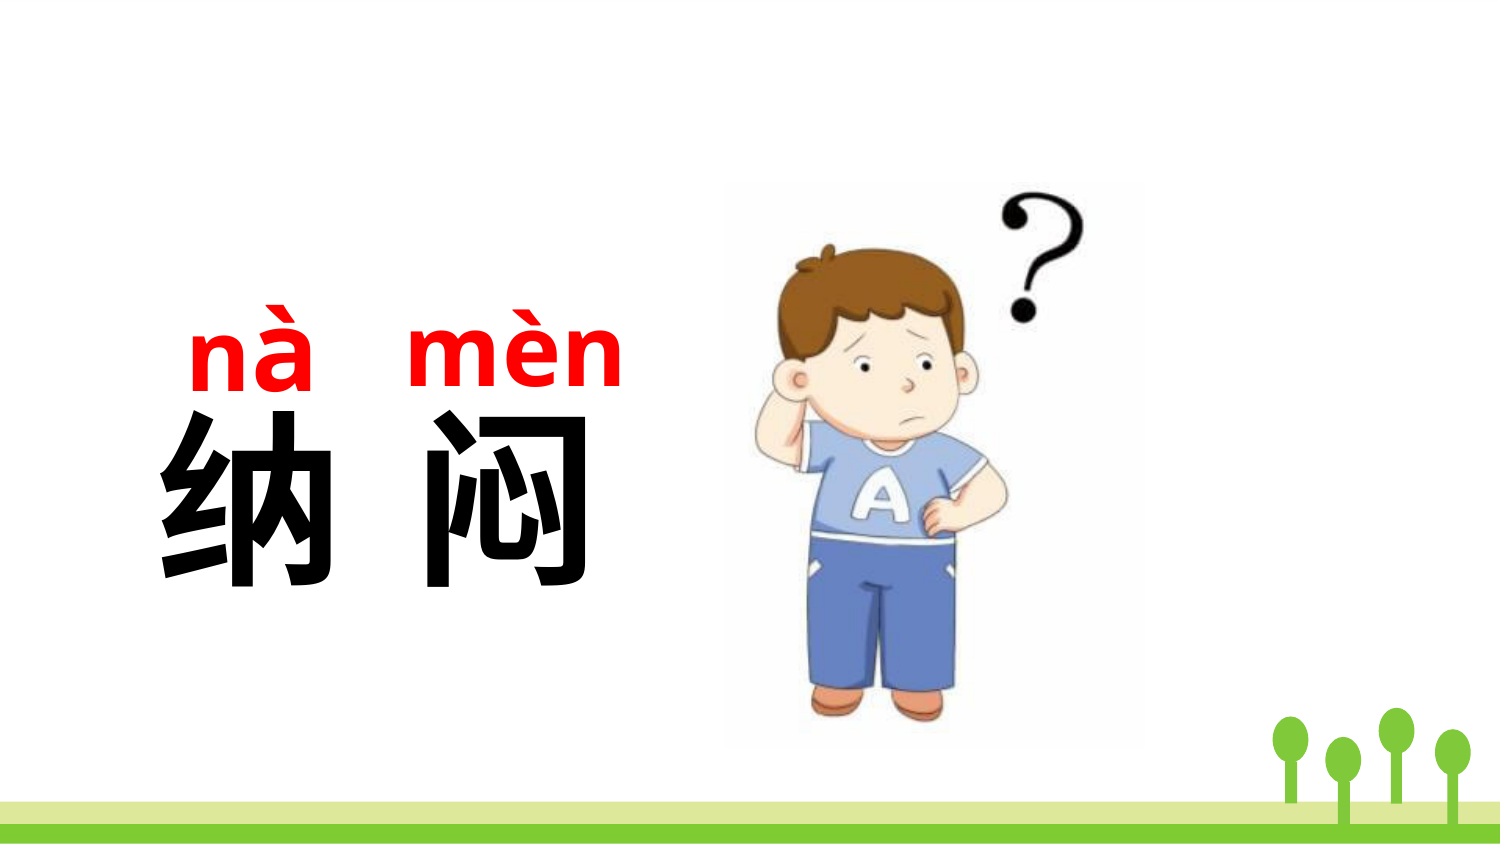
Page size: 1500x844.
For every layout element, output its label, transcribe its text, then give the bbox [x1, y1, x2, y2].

text_box 闷 [375, 413, 637, 614]
picture [0, 0, 1500, 801]
text_box mèn [362, 281, 669, 413]
text_box nà [73, 273, 431, 420]
text_box 纳 [104, 420, 375, 614]
